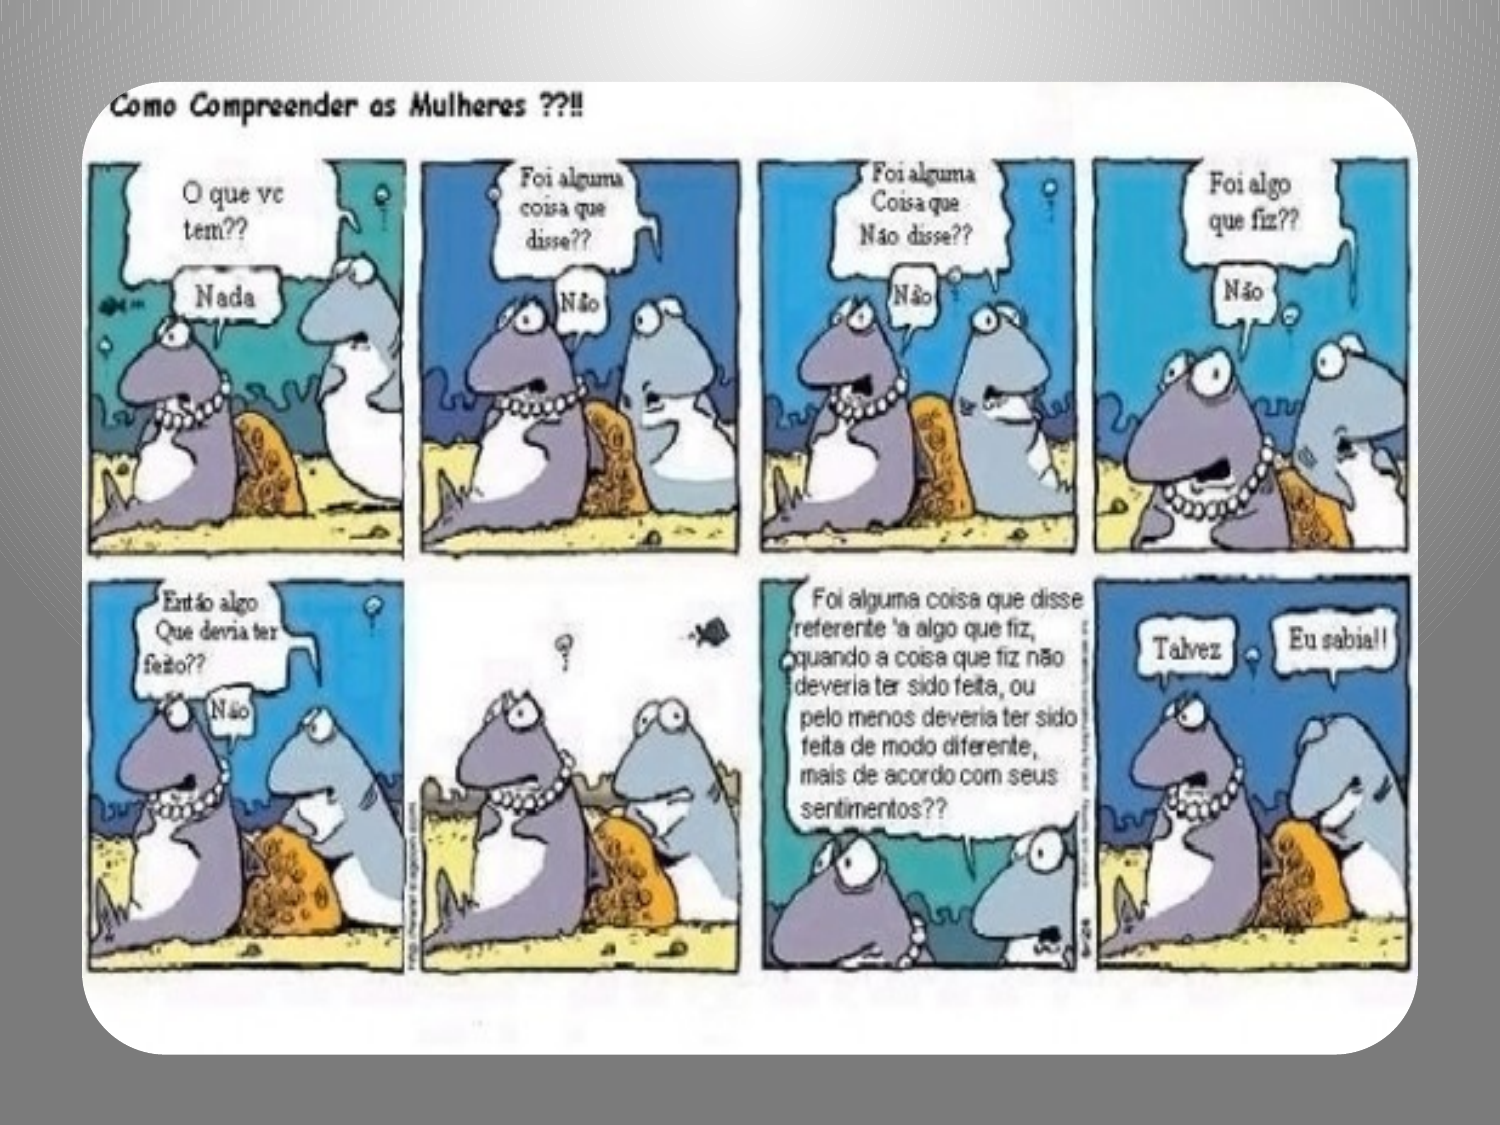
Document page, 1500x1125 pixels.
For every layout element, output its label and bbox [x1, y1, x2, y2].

picture [81, 81, 1419, 1056]
